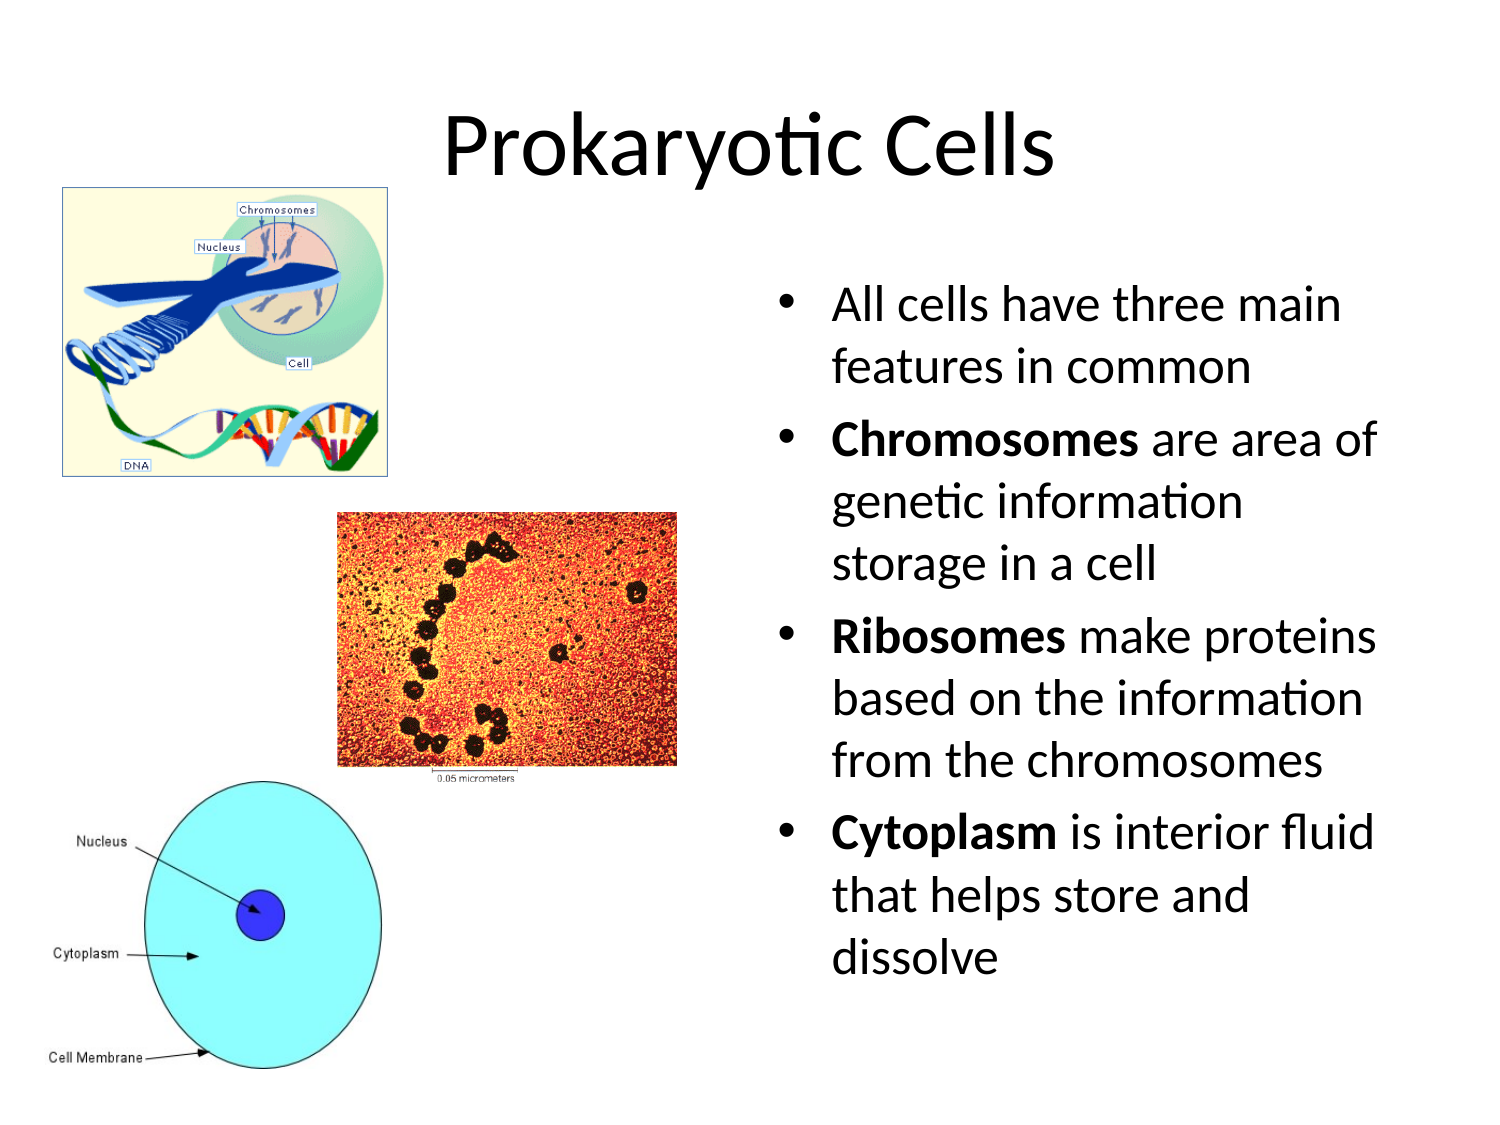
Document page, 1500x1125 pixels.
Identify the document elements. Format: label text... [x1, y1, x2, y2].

picture [44, 512, 677, 1070]
picture [62, 187, 388, 477]
list All cells have three main features in common Chromosomes are area of genetic information storage in a cell Ribosomes make proteins based on the information from the chromosomes Cytoplasm is interior fluid that helps store and dissolve [762, 262, 1425, 1005]
title Prokaryotic Cells [75, 45, 1425, 233]
